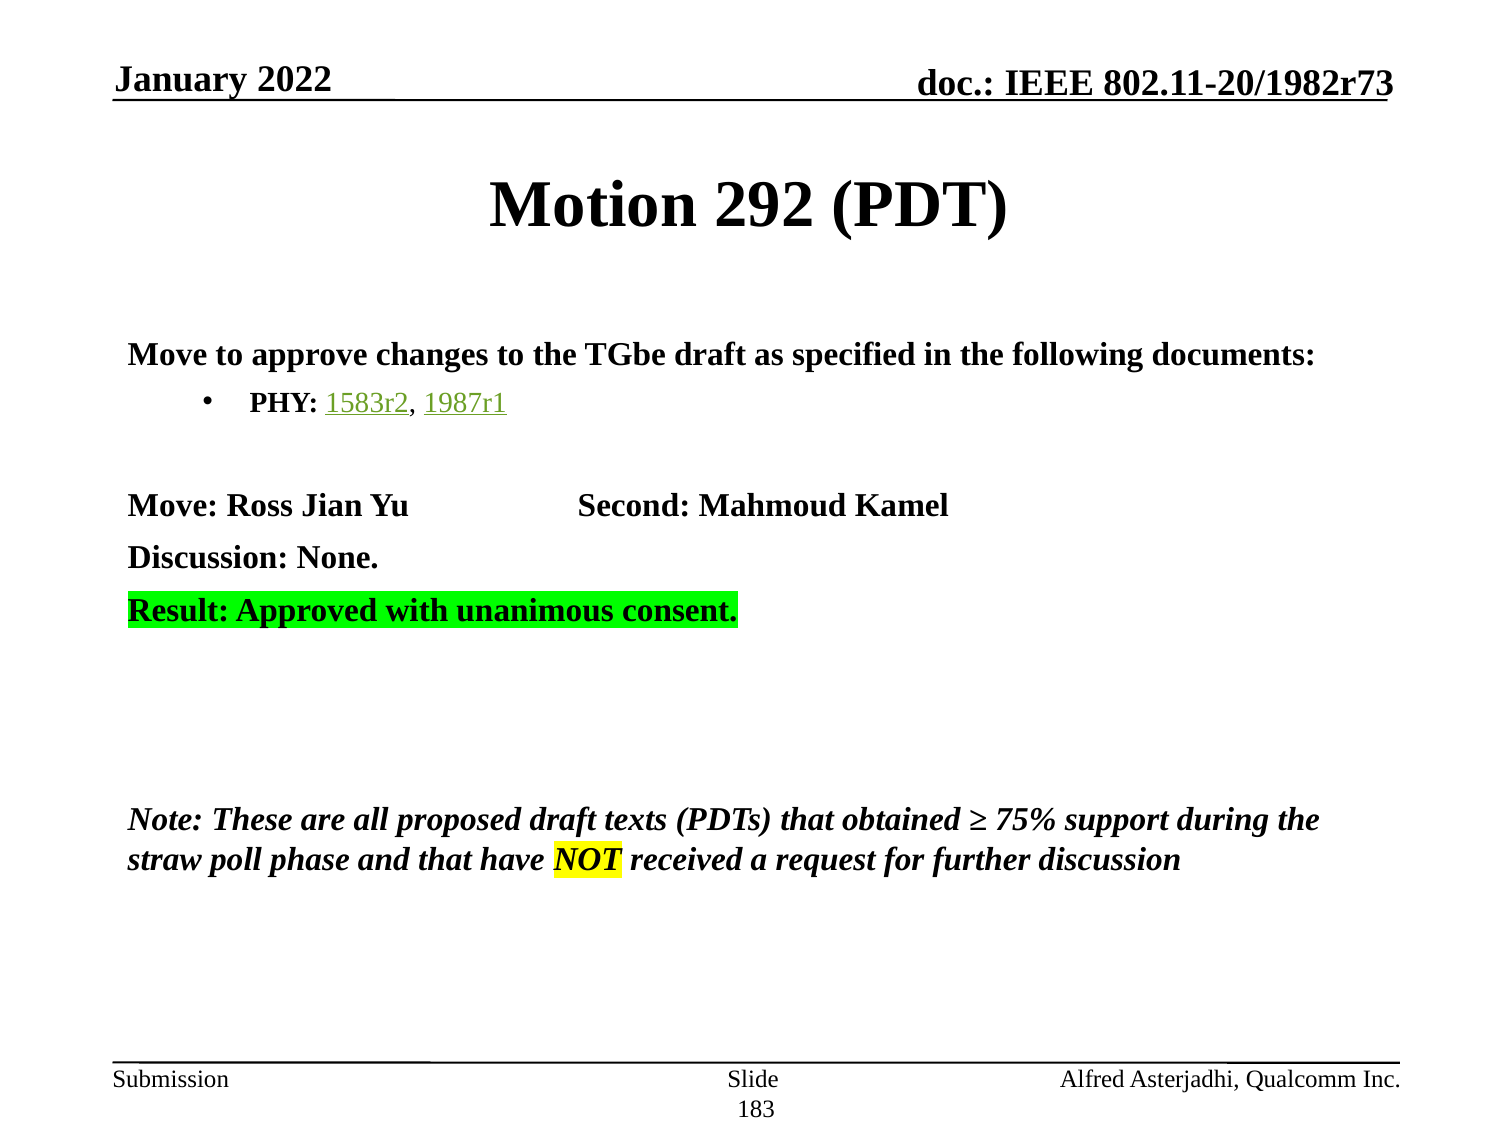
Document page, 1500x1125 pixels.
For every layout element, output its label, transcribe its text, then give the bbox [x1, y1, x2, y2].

list Move to approve changes to the TGbe draft as specified in the following documents: PHY: 1583r2, 1987r1 Move: Ross Jian Yu Second: Mahmoud Kamel Discussion: None. Result: Approved with unanimous consent. Note: These are all proposed draft texts (PDTs) that obtained ≥ 75% support during the straw poll phase and that have NOT received a request for further discussion [112, 324, 1388, 1063]
footer Alfred Asterjadhi, Qualcomm Inc. [878, 1061, 1402, 1093]
slide_number Slide 183 [712, 1061, 800, 1123]
title Motion 292 (PDT) [112, 112, 1388, 288]
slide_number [114, 54, 423, 100]
